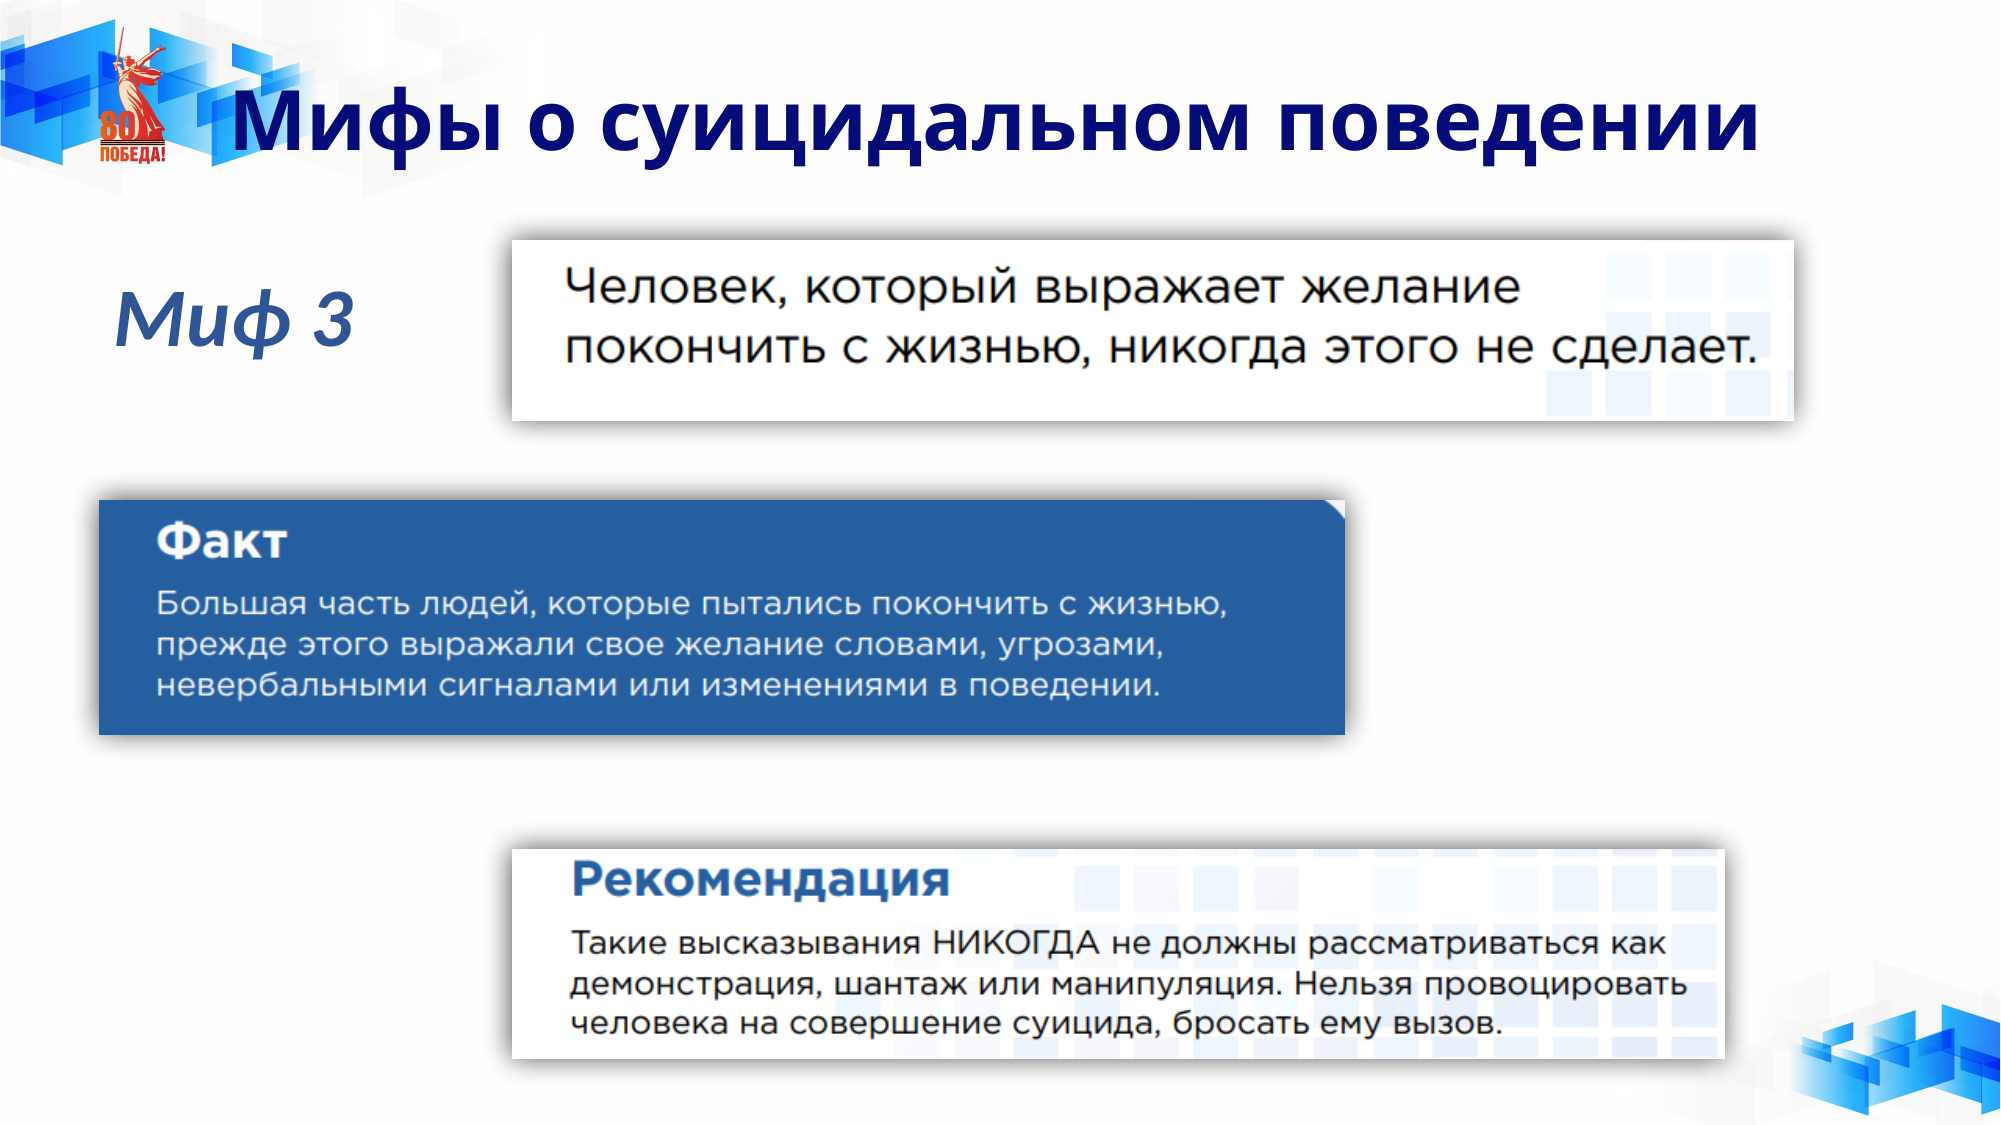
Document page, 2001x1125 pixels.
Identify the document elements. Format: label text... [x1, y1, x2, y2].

title Мифы о суицидальном поведении [133, 71, 1859, 176]
picture [0, 0, 2001, 1125]
text_box Миф 3 [99, 255, 393, 371]
